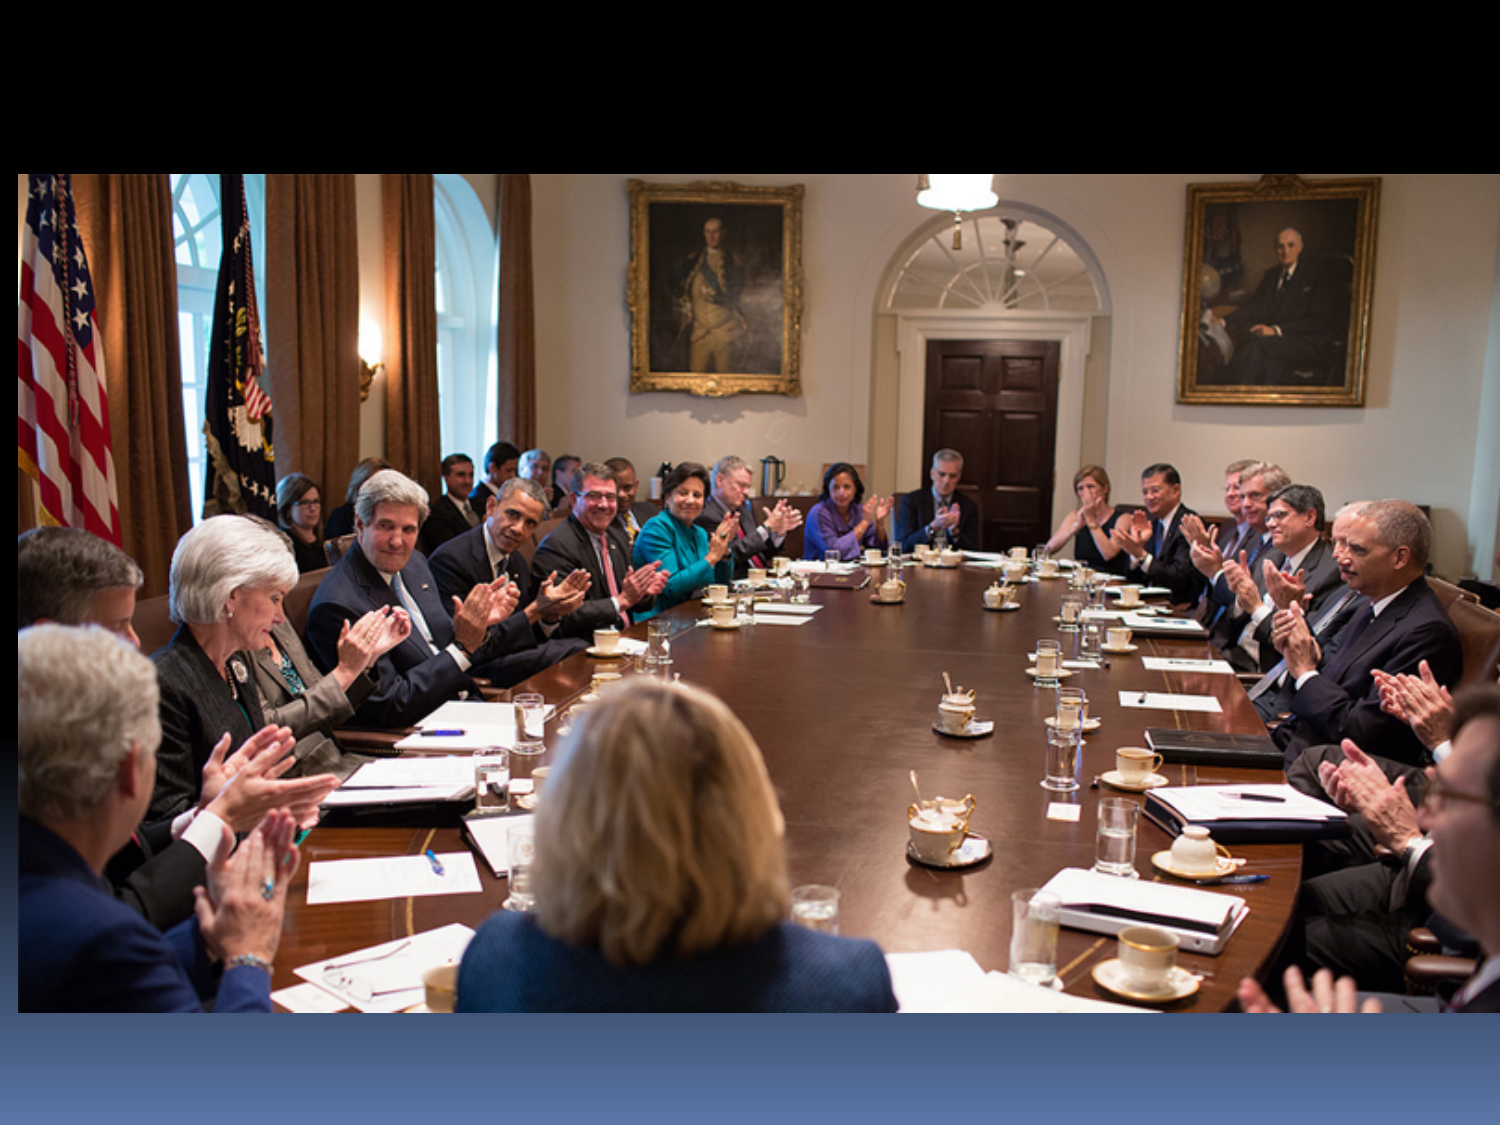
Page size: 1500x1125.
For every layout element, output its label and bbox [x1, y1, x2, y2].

picture [17, 174, 1500, 1013]
